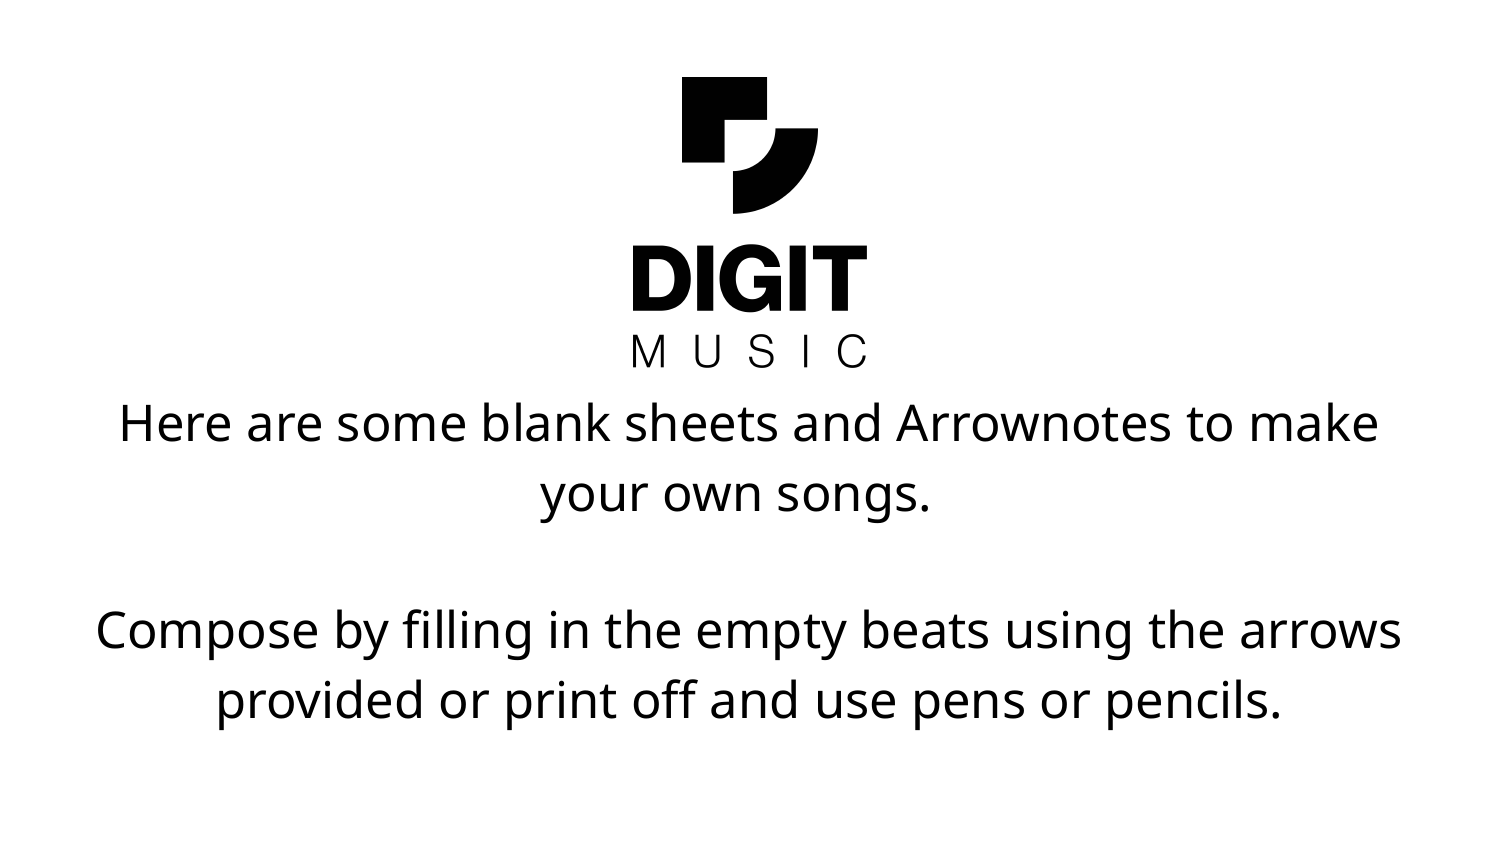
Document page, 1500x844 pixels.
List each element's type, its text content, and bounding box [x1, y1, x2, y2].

picture [633, 77, 867, 369]
title Here are some blank sheets and Arrownotes to make your own songs. Compose by filling in the empty beats using the arrows provided or print off and use pens or pencils. [51, 95, 1449, 748]
